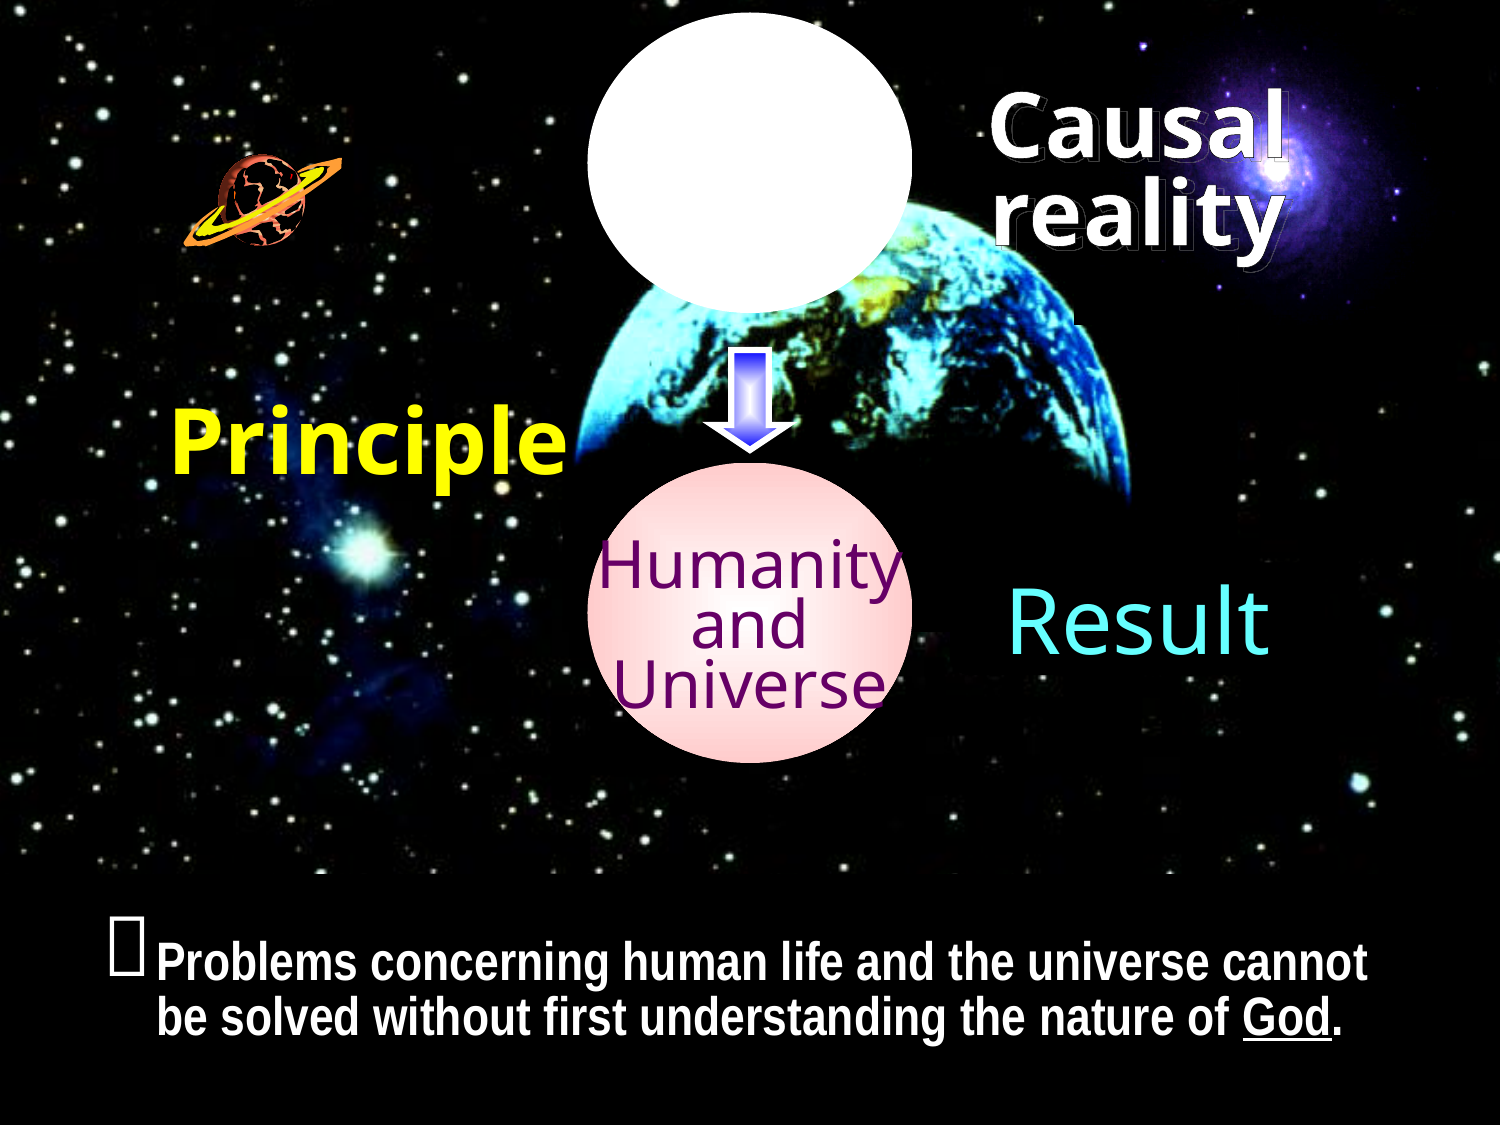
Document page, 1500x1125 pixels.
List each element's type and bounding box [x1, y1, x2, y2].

text_box [0, 0, 1500, 1125]
text_box [87, 924, 1438, 1055]
text_box [587, 12, 1301, 326]
text_box [124, 299, 913, 764]
